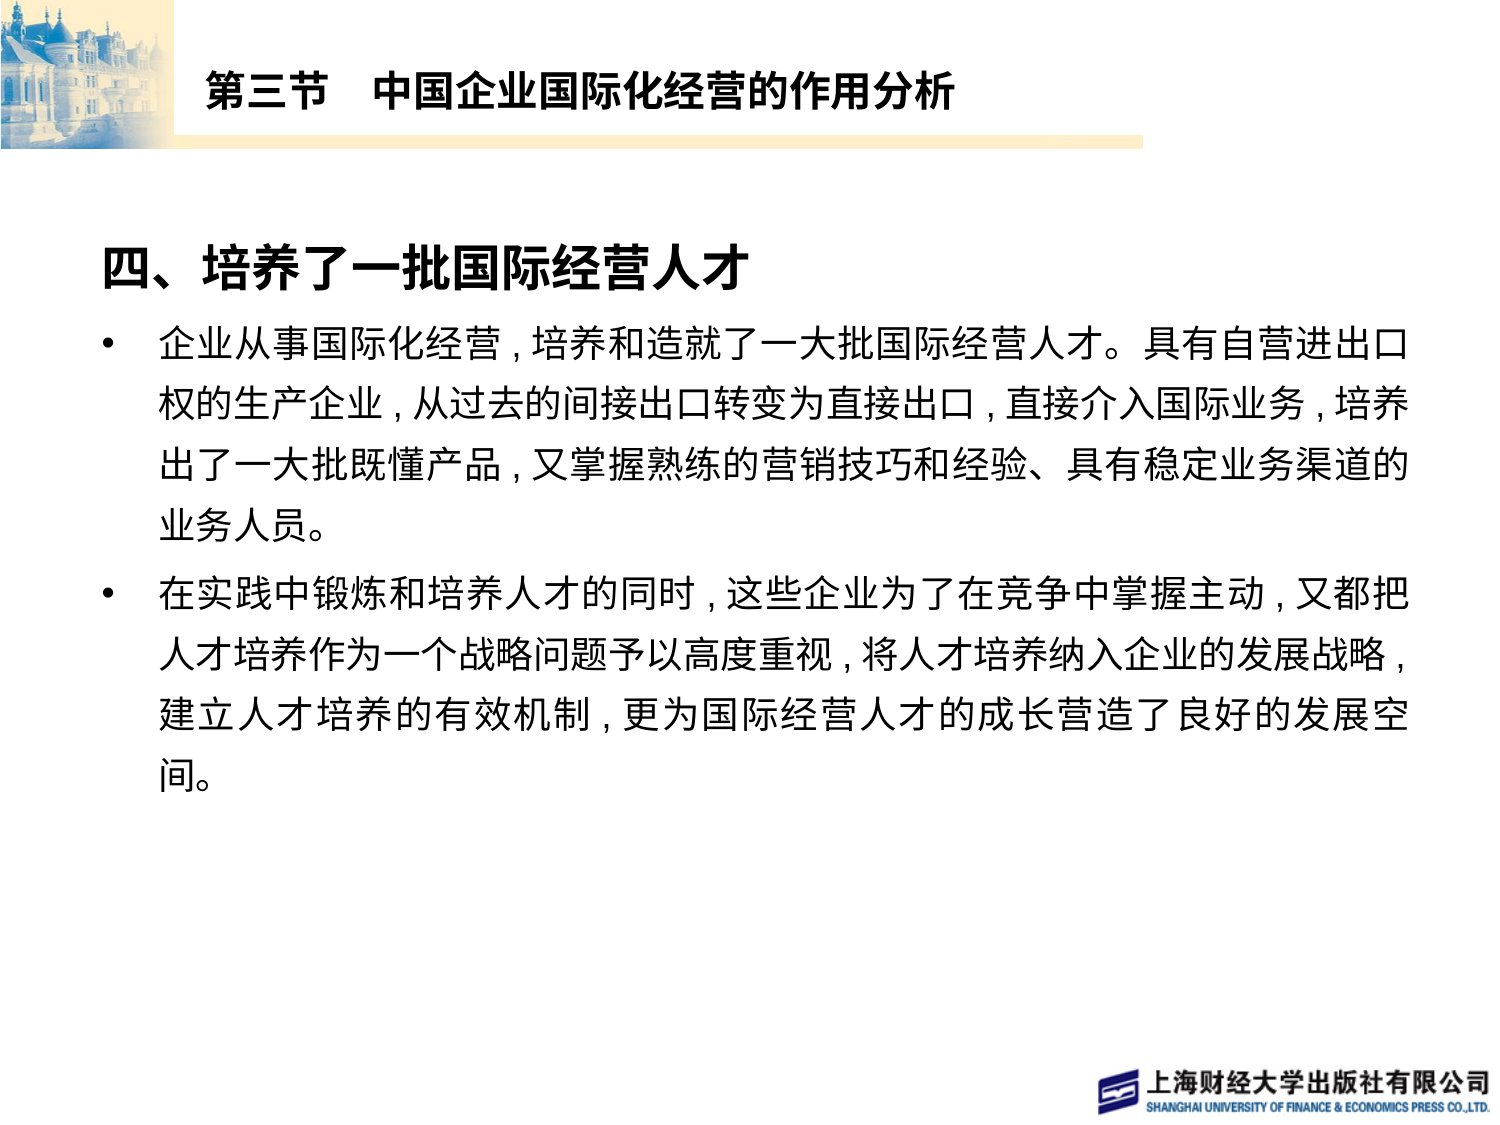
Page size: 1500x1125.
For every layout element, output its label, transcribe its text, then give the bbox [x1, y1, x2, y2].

picture [0, 0, 1143, 149]
picture [1097, 1065, 1494, 1120]
list 四、培养了一批国际经营人才 企业从事国际化经营,培养和造就了一大批国际经营人才。具有自营进出口权的生产企业,从过去的间接出口转变为直接出口,直接介入国际业务,培养出了一大批既懂产品,又掌握熟练的营销技巧和经验、具有稳定业务渠道的业务人员。 在实践中锻炼和培养人才的同时,这些企业为了在竞争中掌握主动,又都把人才培养作为一个战略问题予以高度重视,将人才培养纳入企业的发展战略,建立人才培养的有效机制,更为国际经营人才的成长营造了良好的发展空间。 [86, 207, 1425, 1071]
title 第三节 中国企业国际化经营的作用分析 [189, 36, 1262, 143]
